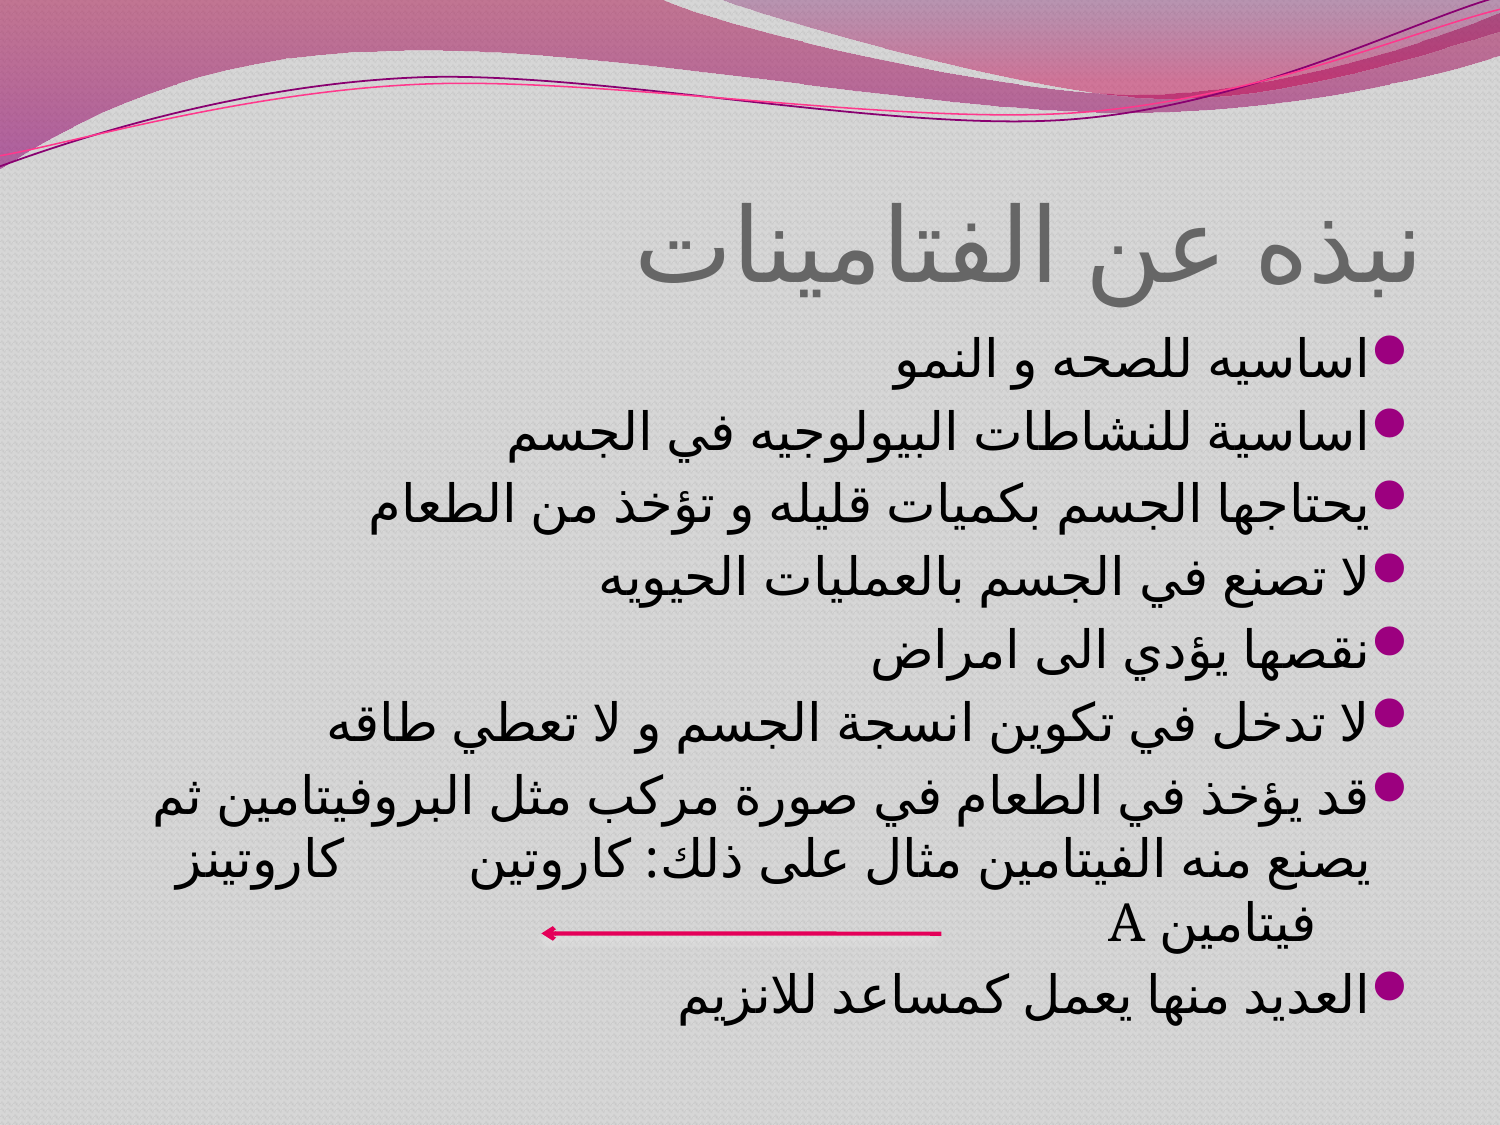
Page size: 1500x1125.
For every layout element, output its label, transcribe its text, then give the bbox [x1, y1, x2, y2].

table_header الوظيفة [537, 928, 944, 950]
list اساسيه للصحه و النمو اساسية للنشاطات البيولوجيه في الجسم يحتاجها الجسم بكميات قليله و تؤخذ من الطعام لا تصنع في الجسم بالعمليات الحيويه نقصها يؤدي الى امراض لا تدخل في تكوين انسجة الجسم و لا تعطي طاقه قد يؤخذ في الطعام في صورة مركب مثل البروفيتامين ثم يصنع منه الفيتامين مثال على ذلك: كاروتين كاروتينز فيتامين A العديد منها يعمل كمساعد للانزيم [75, 317, 1425, 1038]
title نبذه عن الفتامينات [75, 115, 1425, 303]
